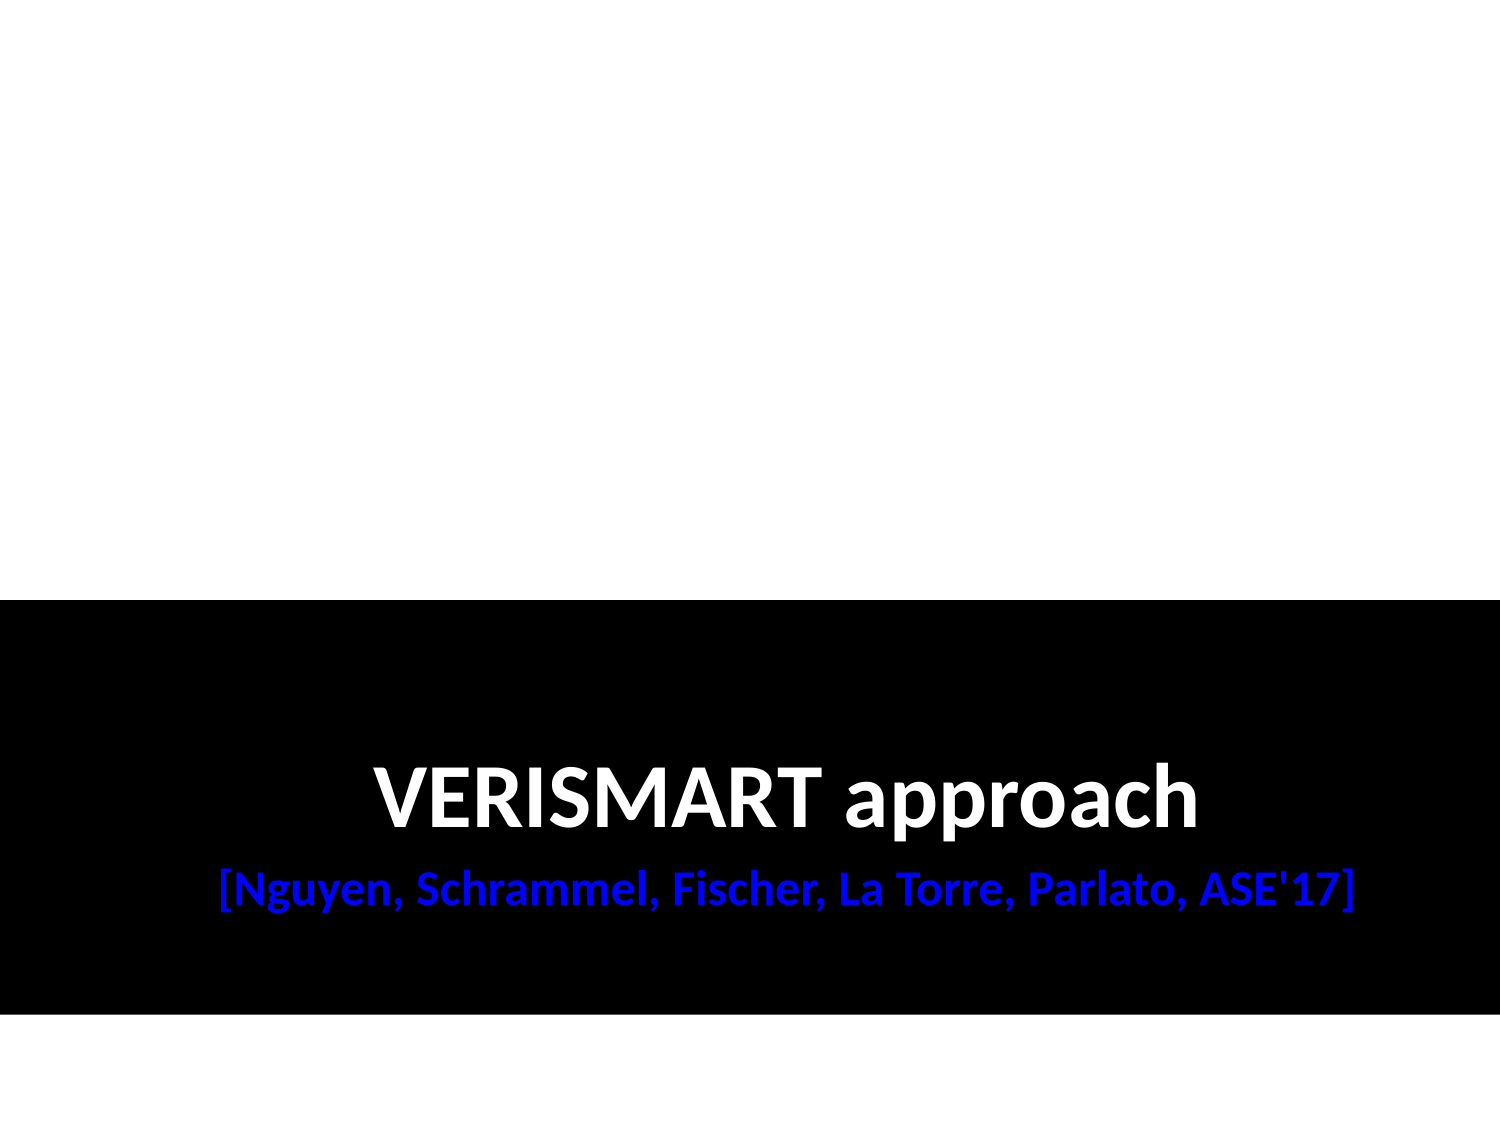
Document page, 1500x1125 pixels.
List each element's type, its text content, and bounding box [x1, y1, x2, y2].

list VERISMART approach [Nguyen, Schrammel, Fischer, La Torre, Parlato, ASE'17] [0, 599, 1500, 1015]
